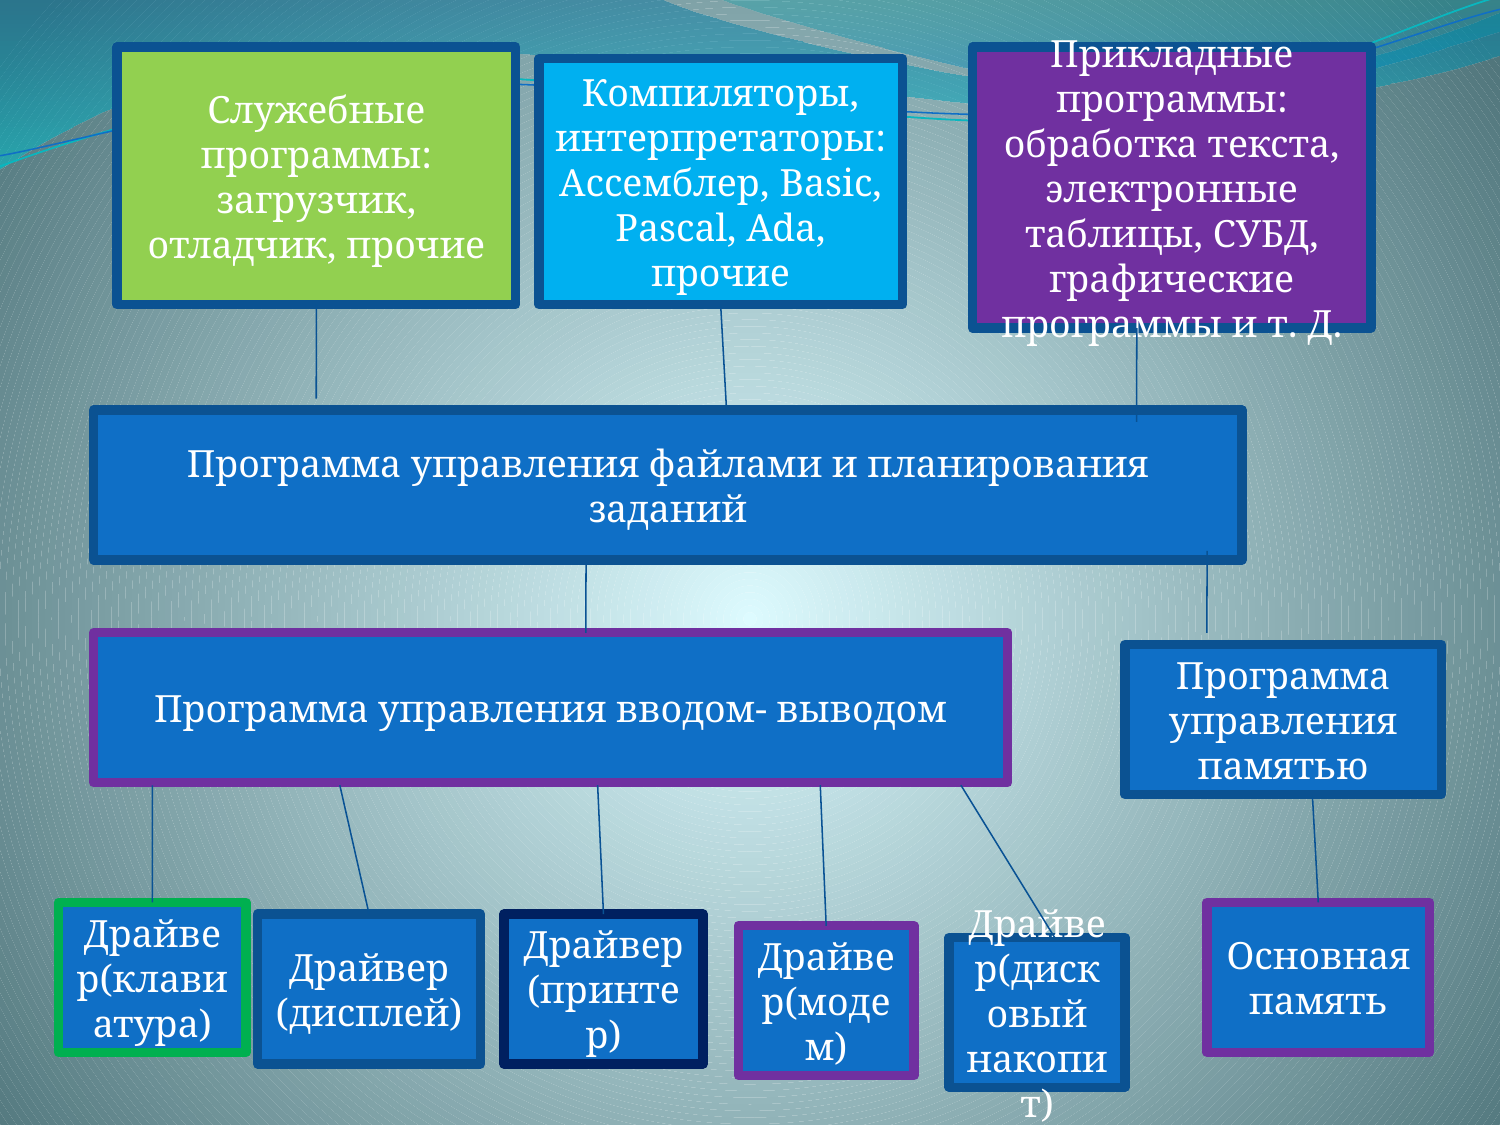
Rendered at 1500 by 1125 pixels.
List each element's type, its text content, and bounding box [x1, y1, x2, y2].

text_box Драйвер(принтер) [502, 912, 705, 1066]
text_box Программа управления вводом- выводом [92, 631, 1010, 785]
text_box Программа управления памятью [1123, 642, 1443, 797]
text_box Прикладные программы: обработка текста, электронные таблицы, СУБД, графические программы и т. Д. [971, 45, 1373, 330]
text_box Драйвер(модем) [736, 924, 916, 1078]
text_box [1262, 846, 1369, 853]
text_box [752, 852, 894, 859]
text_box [670, 354, 777, 361]
text_box Основная память [1205, 900, 1432, 1054]
text_box Драйвер(дисковый накопит) [947, 935, 1127, 1089]
text_box Служебные программы: загрузчик, отладчик, прочие [115, 45, 518, 307]
text_box Драйвер (дисплей) [256, 912, 482, 1066]
text_box Программа управления файлами и планирования заданий [92, 408, 1244, 562]
text_box Компиляторы, интерпретаторы: Ассемблер, Basic, Pascal, Ada, прочие [537, 56, 904, 307]
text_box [535, 846, 666, 853]
text_box Драйвер(клавиатура) [56, 900, 248, 1054]
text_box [289, 834, 420, 865]
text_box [931, 814, 1085, 909]
